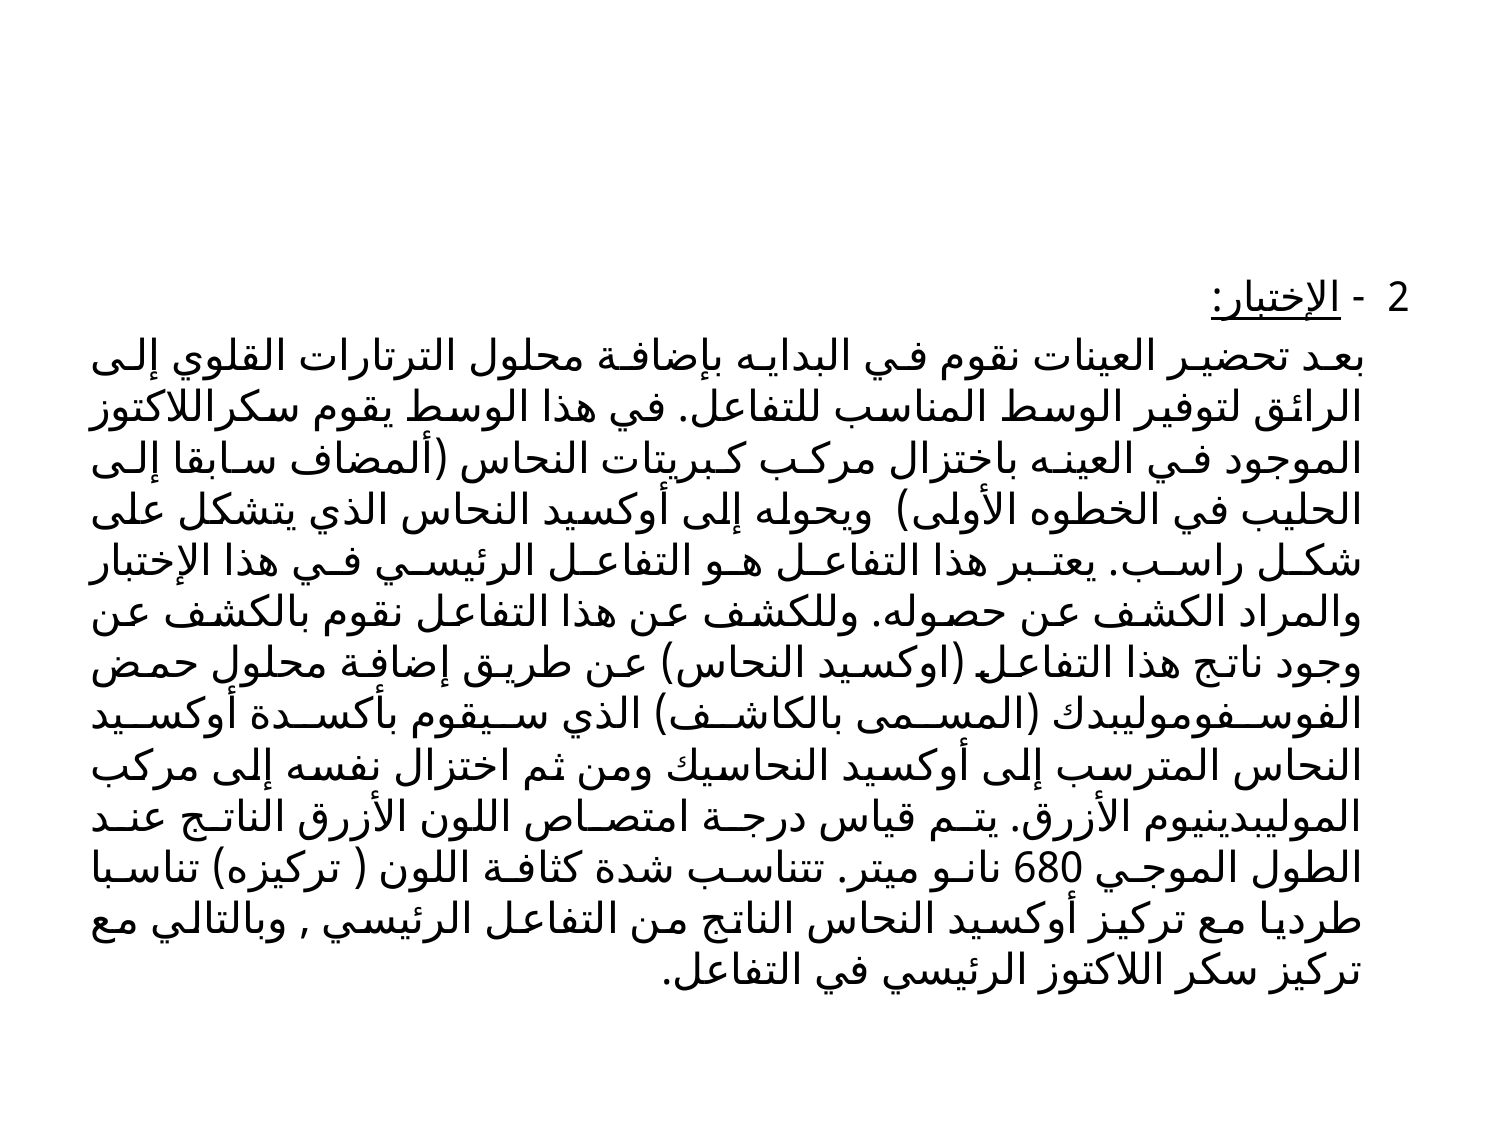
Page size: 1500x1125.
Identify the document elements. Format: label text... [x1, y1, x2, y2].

list 2 - الإختبار: بعد تحضير العينات نقوم في البدايه بإضافة محلول الترتارات القلوي إلى الرائق لتوفير الوسط المناسب للتفاعل. في هذا الوسط يقوم سكراللاكتوز الموجود في العينه باختزال مركب كبريتات النحاس (ألمضاف سابقا إلى الحليب في الخطوه الأولى) ويحوله إلى أوكسيد النحاس الذي يتشكل على شكل راسب. يعتبر هذا التفاعل هو التفاعل الرئيسي في هذا الإختبار والمراد الكشف عن حصوله. وللكشف عن هذا التفاعل نقوم بالكشف عن وجود ناتج هذا التفاعل (اوكسيد النحاس) عن طريق إضافة محلول حمض الفوسفوموليبدك (المسمى بالكاشف) الذي سيقوم بأكسدة أوكسيد النحاس المترسب إلى أوكسيد النحاسيك ومن ثم اختزال نفسه إلى مركب الموليبدينيوم الأزرق. يتم قياس درجة امتصاص اللون الأزرق الناتج عند الطول الموجي 680 نانو ميتر. تتناسب شدة كثافة اللون ( تركيزه) تناسبا طرديا مع تركيز أوكسيد النحاس الناتج من التفاعل الرئيسي , وبالتالي مع تركيز سكر اللاكتوز الرئيسي في التفاعل. [75, 262, 1425, 1005]
